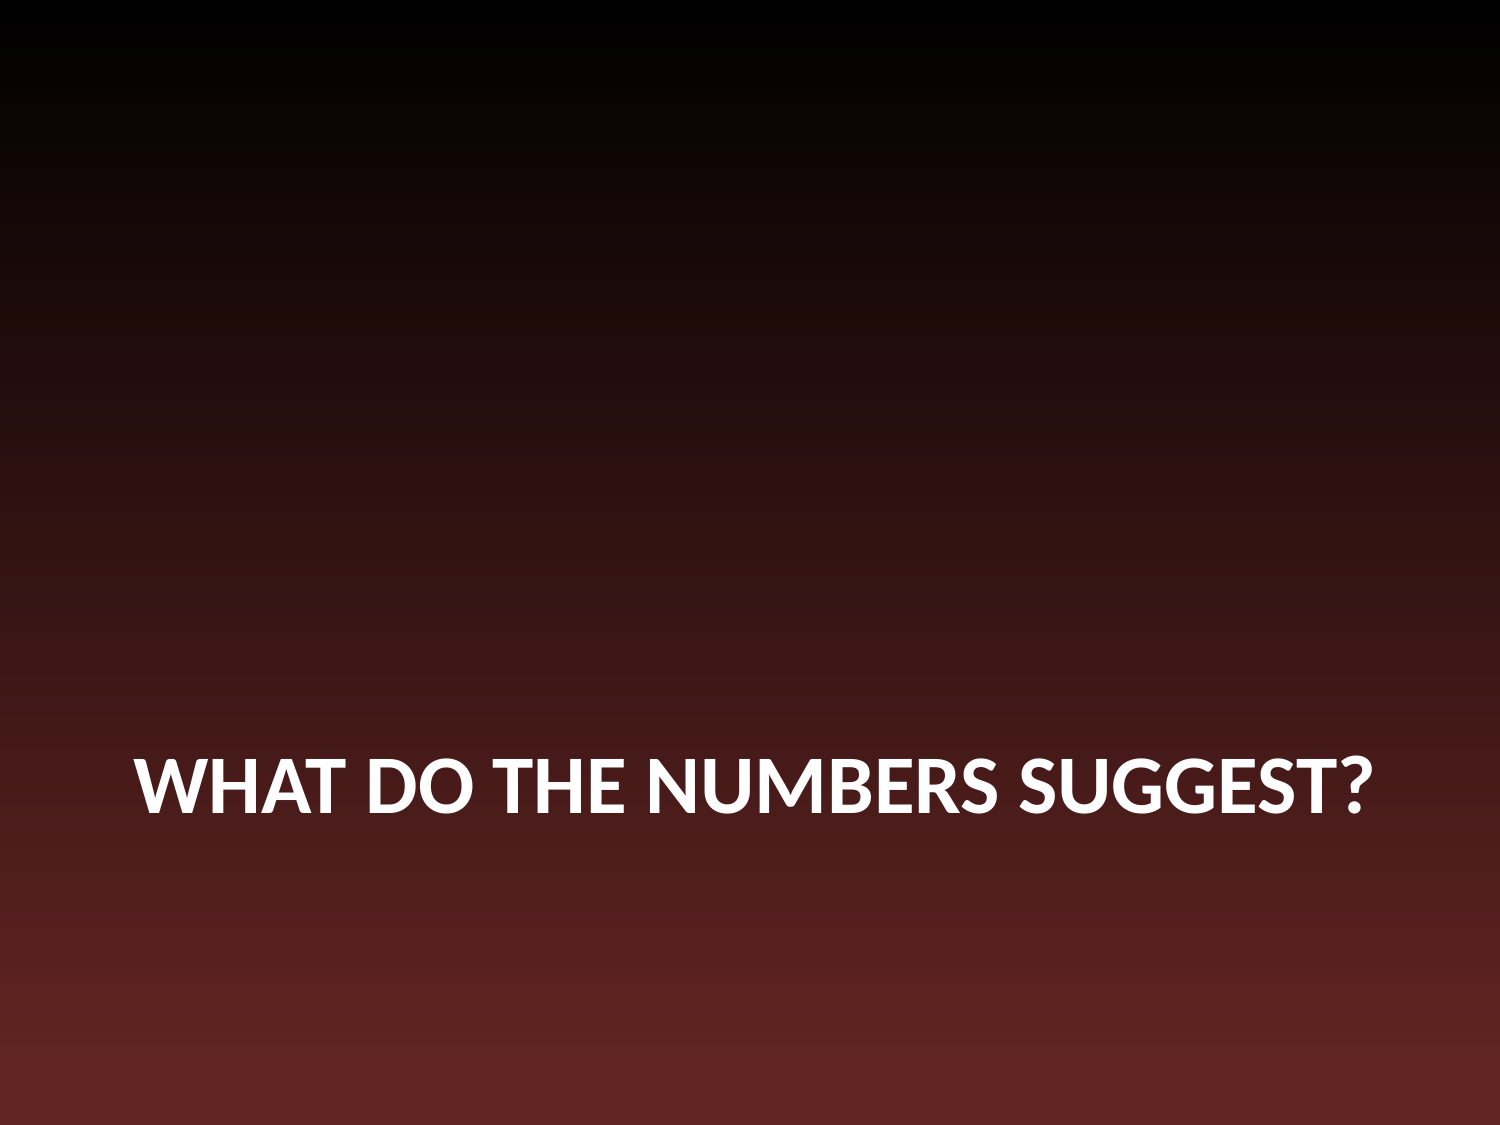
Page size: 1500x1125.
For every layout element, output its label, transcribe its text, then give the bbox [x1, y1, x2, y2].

title What do the numbers suggest? [118, 722, 1394, 947]
